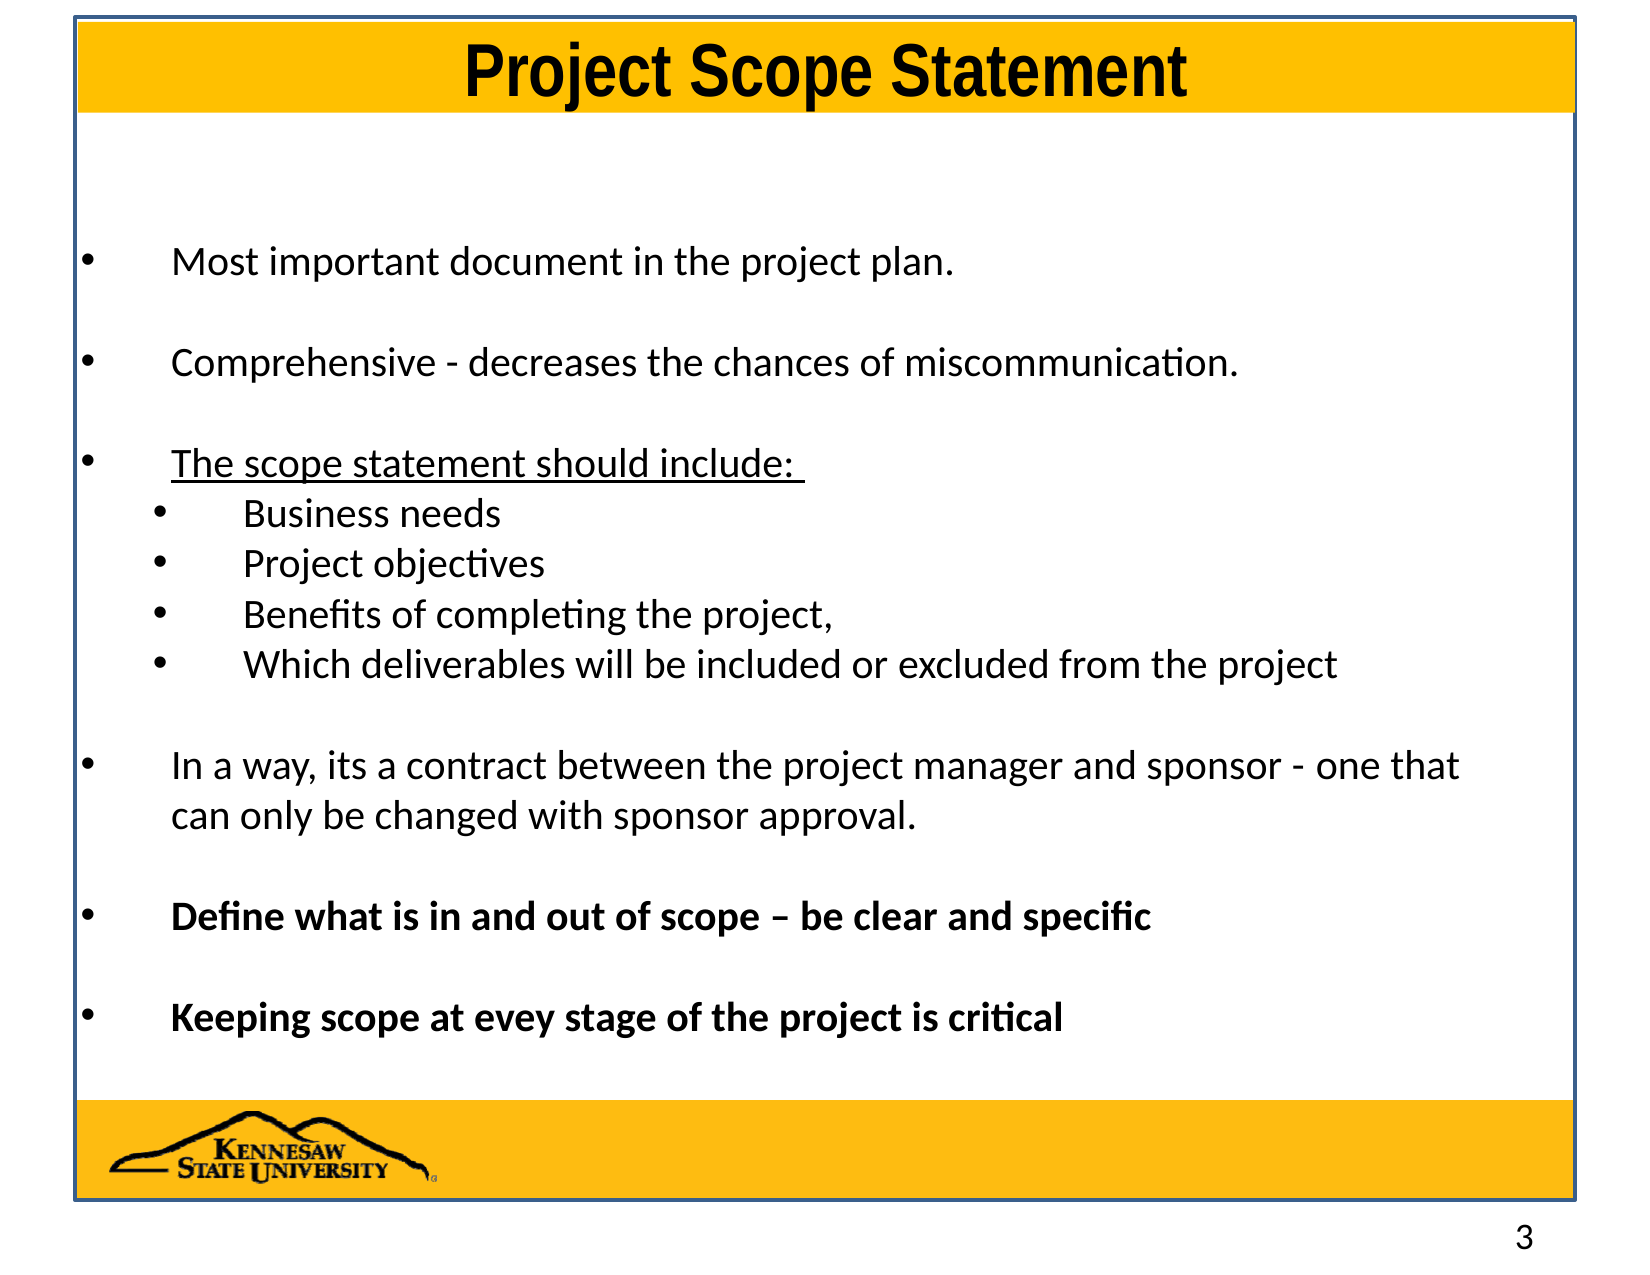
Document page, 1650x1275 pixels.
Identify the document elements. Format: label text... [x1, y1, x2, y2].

list Most important document in the project plan. Comprehensive - decreases the chances of miscommunication. The scope statement should include: Business needs Project objectives Benefits of completing the project, Which deliverables will be included or excluded from the project In a way, its a contract between the project manager and sponsor - one that can only be changed with sponsor approval. Define what is in and out of scope – be clear and specific Keeping scope at evey stage of the project is critical [80, 233, 1525, 1042]
title Project Scope Statement [77, 21, 1575, 113]
picture [108, 1111, 437, 1184]
